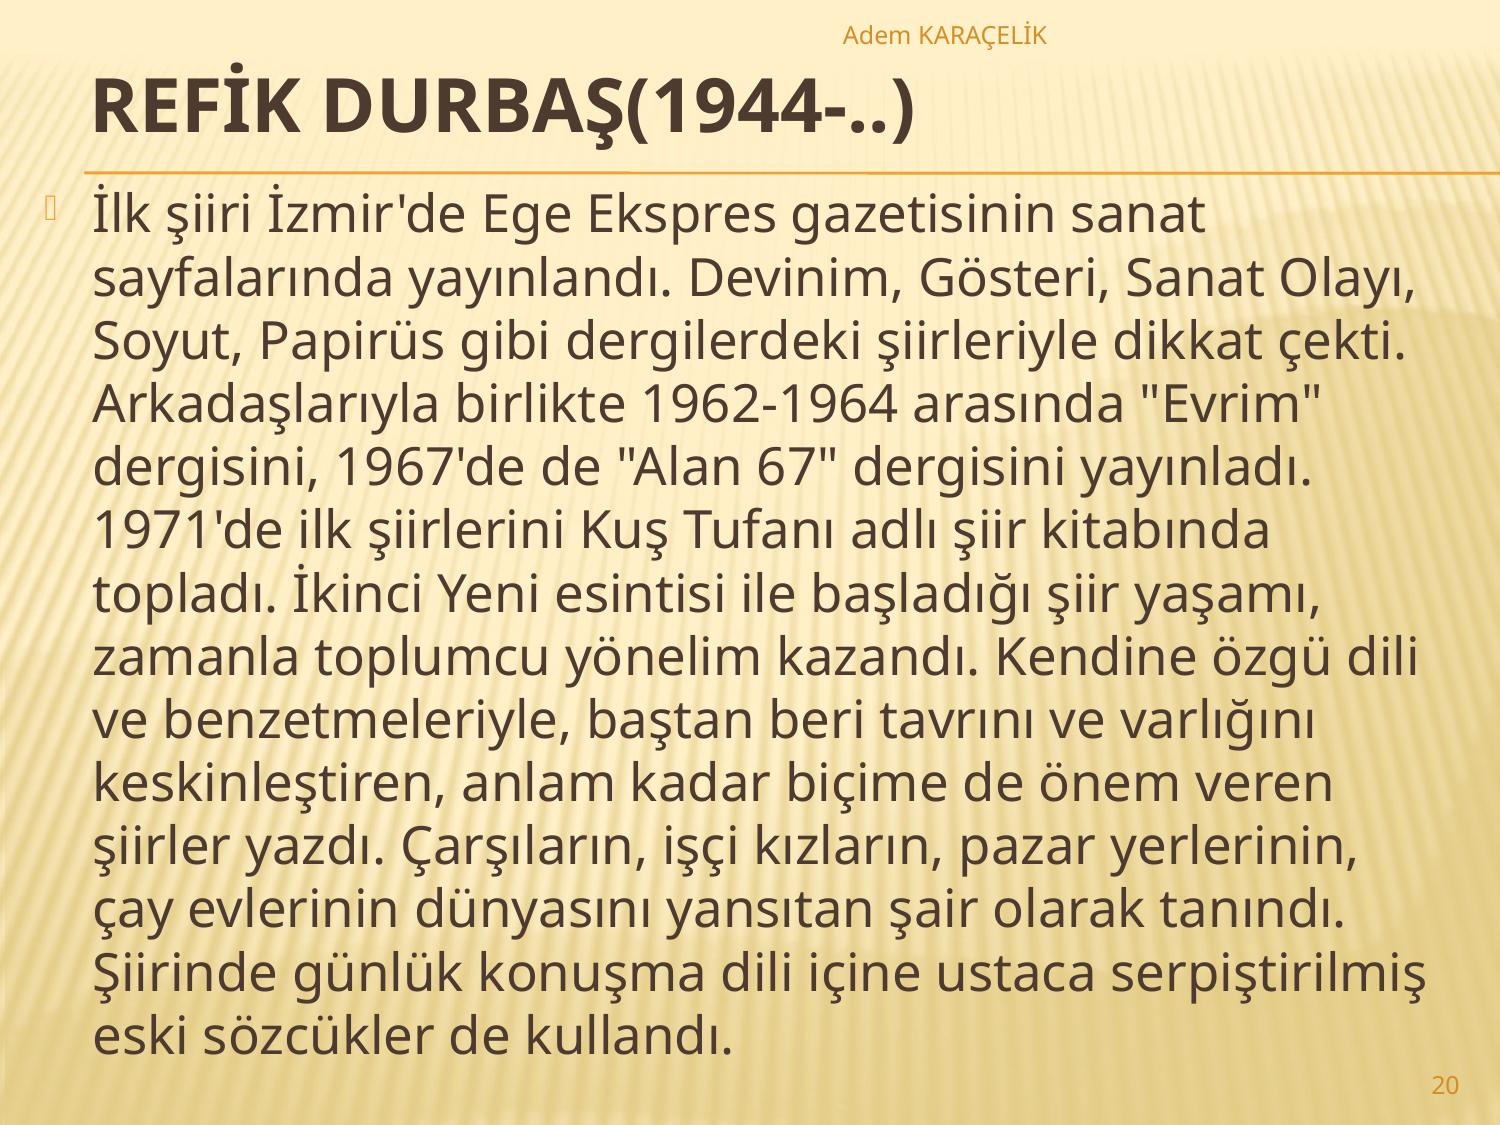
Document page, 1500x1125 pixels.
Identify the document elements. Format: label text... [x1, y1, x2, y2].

slide_number 20 [1350, 1061, 1475, 1103]
list İlk şiiri İzmir'de Ege Ekspres gazetisinin sanat sayfalarında yayınlandı. Devinim, Gösteri, Sanat Olayı, Soyut, Papirüs gibi dergilerdeki şiirleriyle dikkat çekti. Arkadaşlarıyla birlikte 1962-1964 arasında "Evrim" dergisini, 1967'de de "Alan 67" dergisini yayınladı. 1971'de ilk şiirlerini Kuş Tufanı adlı şiir kitabında topladı. İkinci Yeni esintisi ile başladığı şiir yaşamı, zamanla toplumcu yönelim kazandı. Kendine özgü dili ve benzetmeleriyle, baştan beri tavrını ve varlığını keskinleştiren, anlam kadar biçime de önem veren şiirler yazdı. Çarşıların, işçi kızların, pazar yerlerinin, çay evlerinin dünyasını yansıtan şair olarak tanındı. Şiirinde günlük konuşma dili içine ustaca serpiştirilmiş eski sözcükler de kullandı. [29, 172, 1471, 1095]
title REFİK DURBAŞ(1944-..) [75, 45, 1425, 161]
footer Adem KARAÇELİK [587, 12, 1063, 60]
